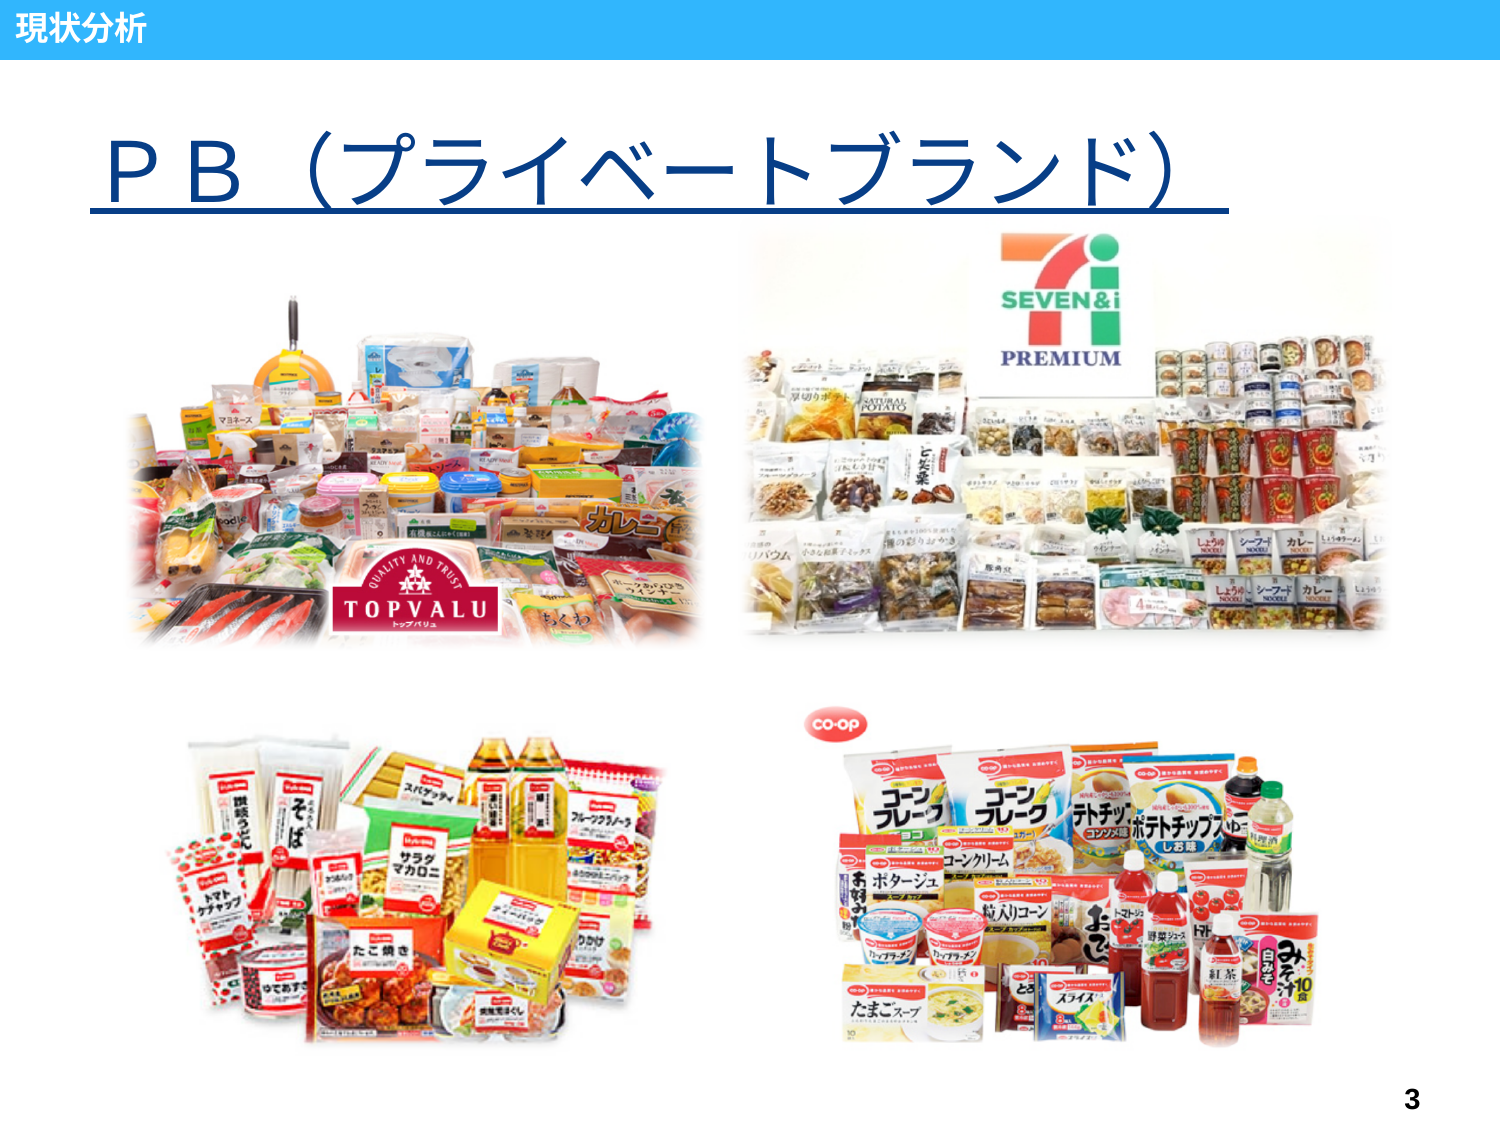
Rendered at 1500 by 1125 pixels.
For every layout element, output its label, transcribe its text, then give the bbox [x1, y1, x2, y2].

picture [792, 694, 1339, 1056]
title ＰＢ（プライベートブランド） [75, 87, 1425, 250]
slide_number 3 [1325, 1071, 1500, 1125]
picture [123, 278, 707, 651]
picture [738, 215, 1393, 651]
footer 現状分析 [0, 0, 675, 54]
picture [159, 723, 671, 1056]
